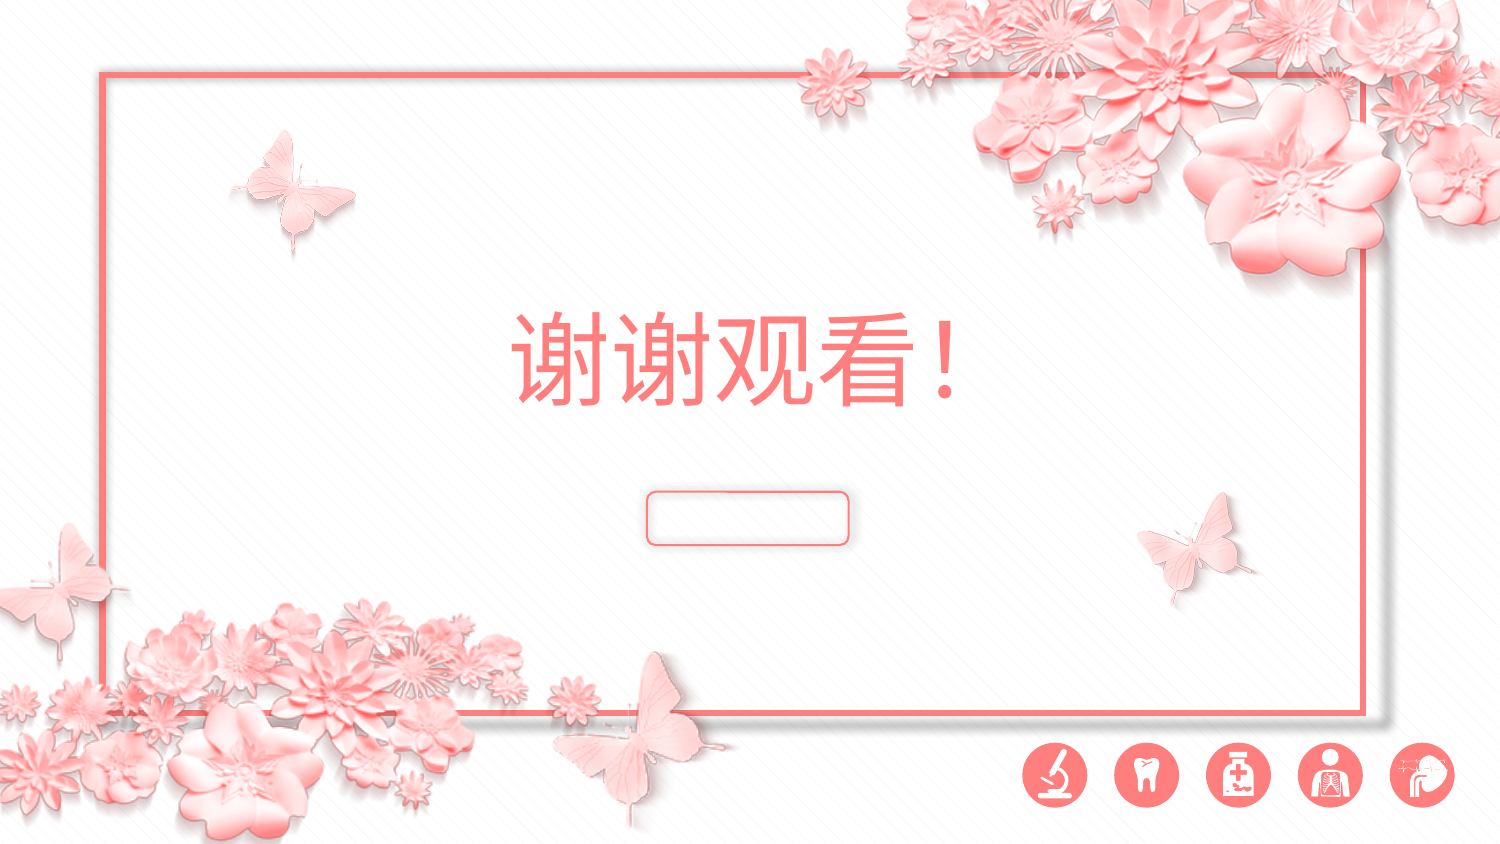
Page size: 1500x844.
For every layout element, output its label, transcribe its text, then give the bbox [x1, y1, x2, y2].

text_box [787, 490, 850, 547]
picture [743, 0, 1500, 337]
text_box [1297, 742, 1363, 808]
picture [222, 117, 384, 264]
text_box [1022, 742, 1088, 808]
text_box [1389, 742, 1455, 808]
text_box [1114, 742, 1180, 808]
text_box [1205, 742, 1271, 808]
text_box [101, 74, 1364, 714]
text_box 谢谢观看！ [492, 288, 1038, 427]
picture [1103, 438, 1297, 641]
picture [0, 466, 787, 844]
